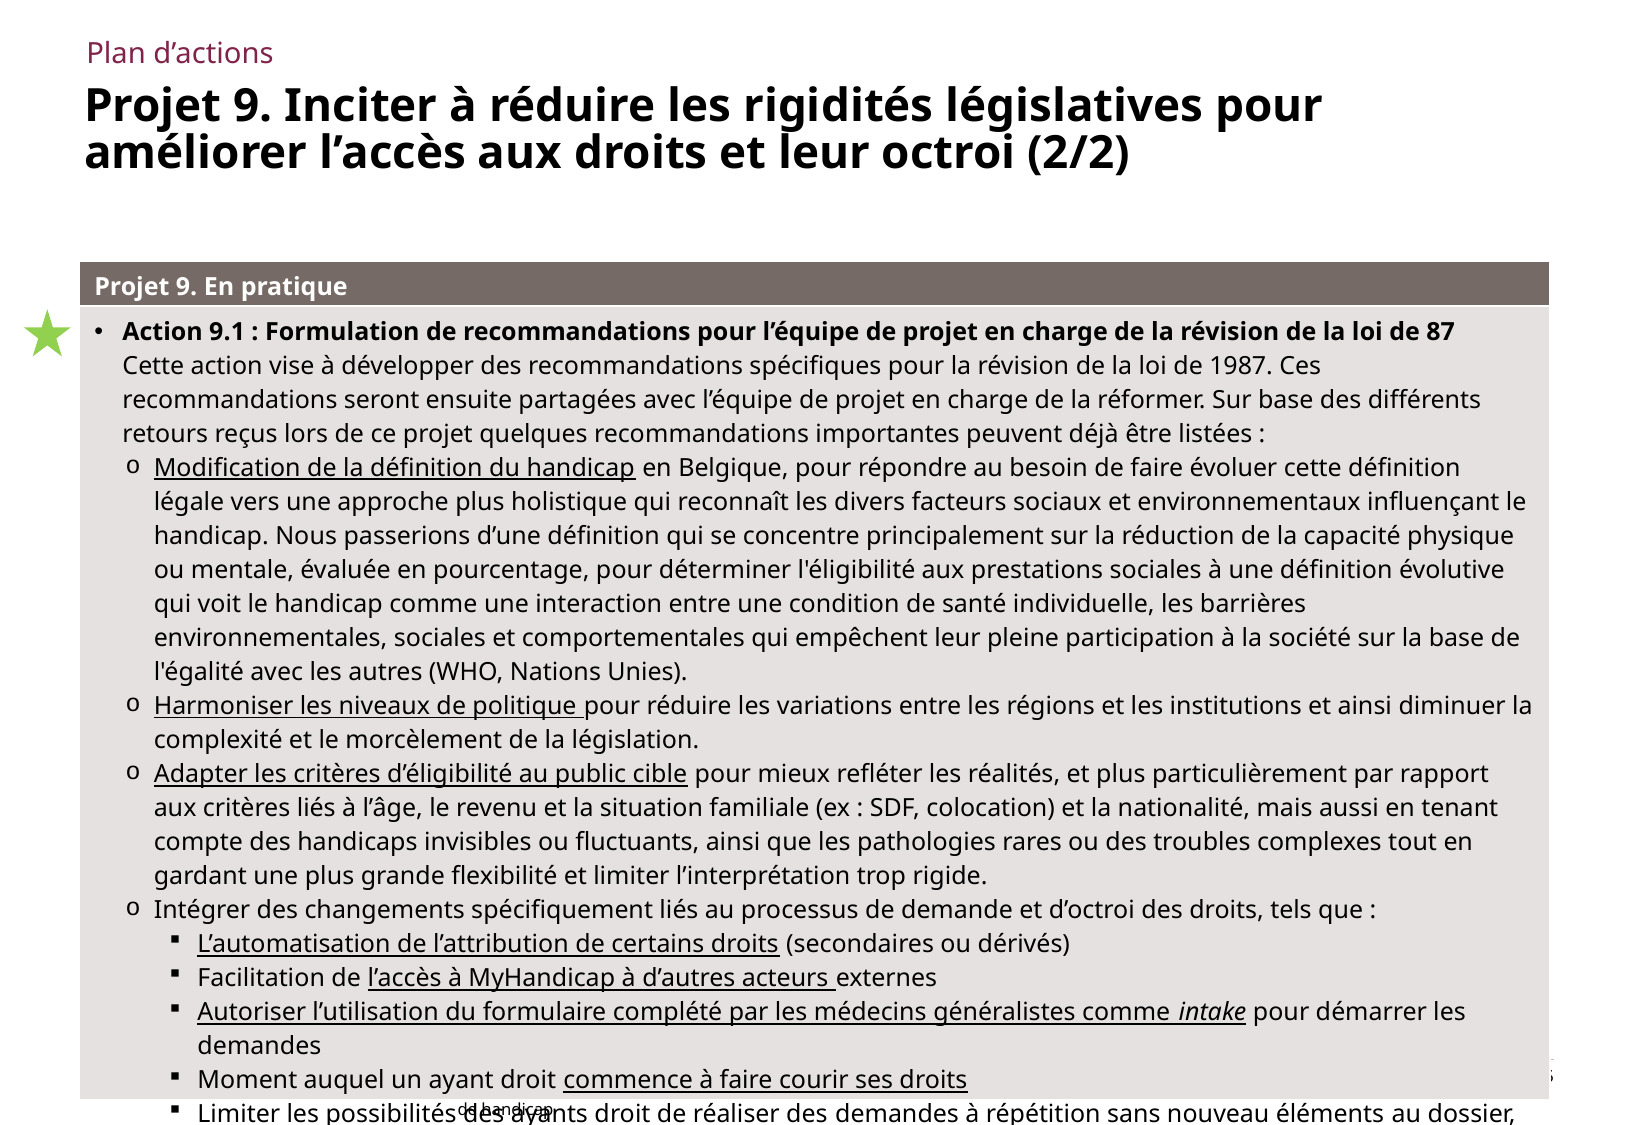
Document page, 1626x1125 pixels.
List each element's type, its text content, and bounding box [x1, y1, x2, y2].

text_box Plan d’actions [86, 38, 1522, 70]
table_cell Action 9.1 : Formulation de recommandations pour l’équipe de projet en charge de la révision de la loi de 87 Cette action vise à développer des recommandations spécifiques pour la révision de la loi de 1987. Ces recommandations seront ensuite partagées avec l’équipe de projet en charge de la réformer. Sur base des différents retours reçus lors de ce projet quelques recommandations importantes peuvent déjà être listées : Modification de la définition du handicap en Belgique, pour répondre au besoin de faire évoluer cette définition légale vers une approche plus holistique qui reconnaît les divers facteurs sociaux et environnementaux influençant le handicap. Nous passerions d’une définition qui se concentre principalement sur la réduction de la capacité physique ou mentale, évaluée en pourcentage, pour déterminer l'éligibilité aux prestations sociales à une définition évolutive qui voit le handicap comme une interaction entre une condition de santé individuelle, les barrières environnementales, sociales et comportementales qui empêchent leur pleine participation à la société sur la base de l'égalité avec les autres (WHO, Nations Unies). Harmoniser les niveaux de politique pour réduire les variations entre les régions et les institutions et ainsi diminuer la complexité et le morcèlement de la législation. Adapter les critères d’éligibilité au public cible pour mieux refléter les réalités, et plus particulièrement par rapport aux critères liés à l’âge, le revenu et la situation familiale (ex : SDF, colocation) et la nationalité, mais aussi en tenant compte des handicaps invisibles ou fluctuants, ainsi que les pathologies rares ou des troubles complexes tout en gardant une plus grande flexibilité et limiter l’interprétation trop rigide. Intégrer des changements spécifiquement liés au processus de demande et d’octroi des droits, tels que : L’automatisation de l’attribution de certains droits (secondaires ou dérivés) Facilitation de l’accès à MyHandicap à d’autres acteurs externes Autoriser l’utilisation du formulaire complété par les médecins généralistes comme intake pour démarrer les demandes Moment auquel un ayant droit commence à faire courir ses droits Limiter les possibilités des ayants droit de réaliser des demandes à répétition sans nouveau éléments au dossier, et limiter la fraude Indicateurs à définir par l’équipe de projet en charge de la révision de la loi de 87 [80, 307, 1549, 1099]
title Projet 9. Inciter à réduire les rigidités législatives pour améliorer l’accès aux droits et leur octroi (2/2) [84, 82, 1550, 229]
table_header Projet 9. En pratique [80, 262, 1549, 305]
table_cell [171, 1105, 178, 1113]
text_box [23, 309, 71, 357]
